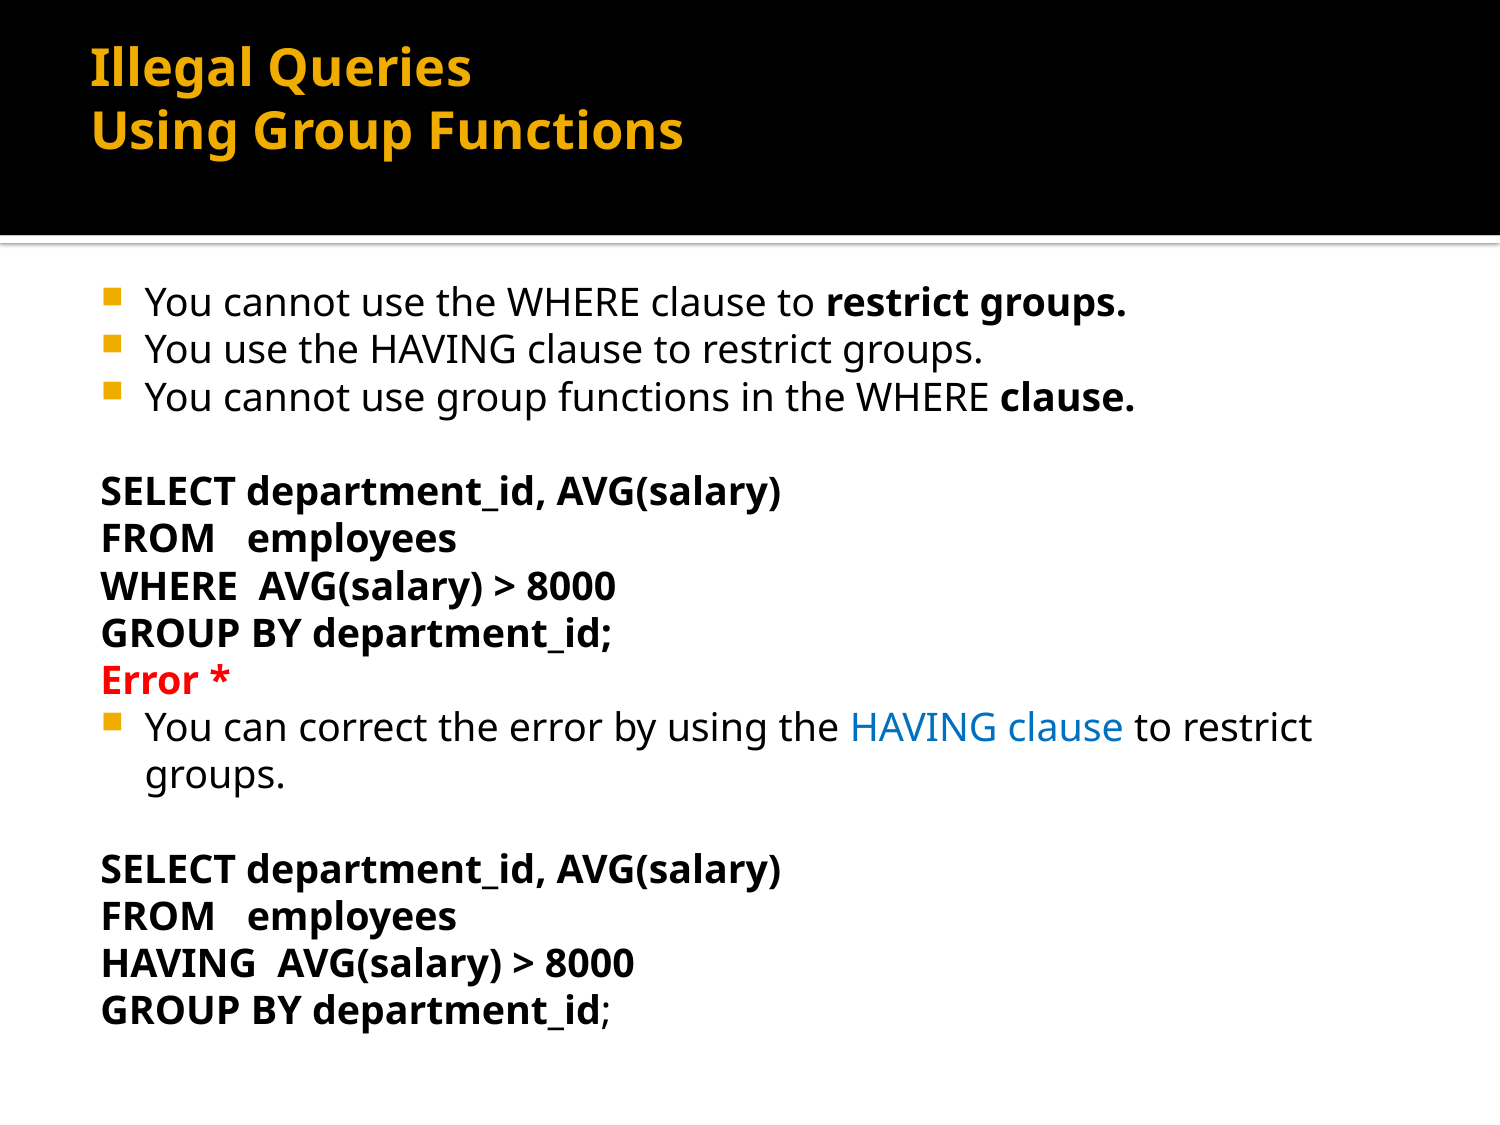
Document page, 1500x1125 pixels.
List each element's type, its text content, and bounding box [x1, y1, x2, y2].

title Illegal Queries Using Group Functions [75, 25, 1425, 231]
list You cannot use the WHERE clause to restrict groups. You use the HAVING clause to restrict groups. You cannot use group functions in the WHERE clause. SELECT department_id, AVG(salary) FROM employees WHERE AVG(salary) > 8000 GROUP BY department_id; Error * You can correct the error by using the HAVING clause to restrict groups. SELECT department_id, AVG(salary) FROM employees HAVING AVG(salary) > 8000 GROUP BY department_id; [74, 262, 1426, 1051]
